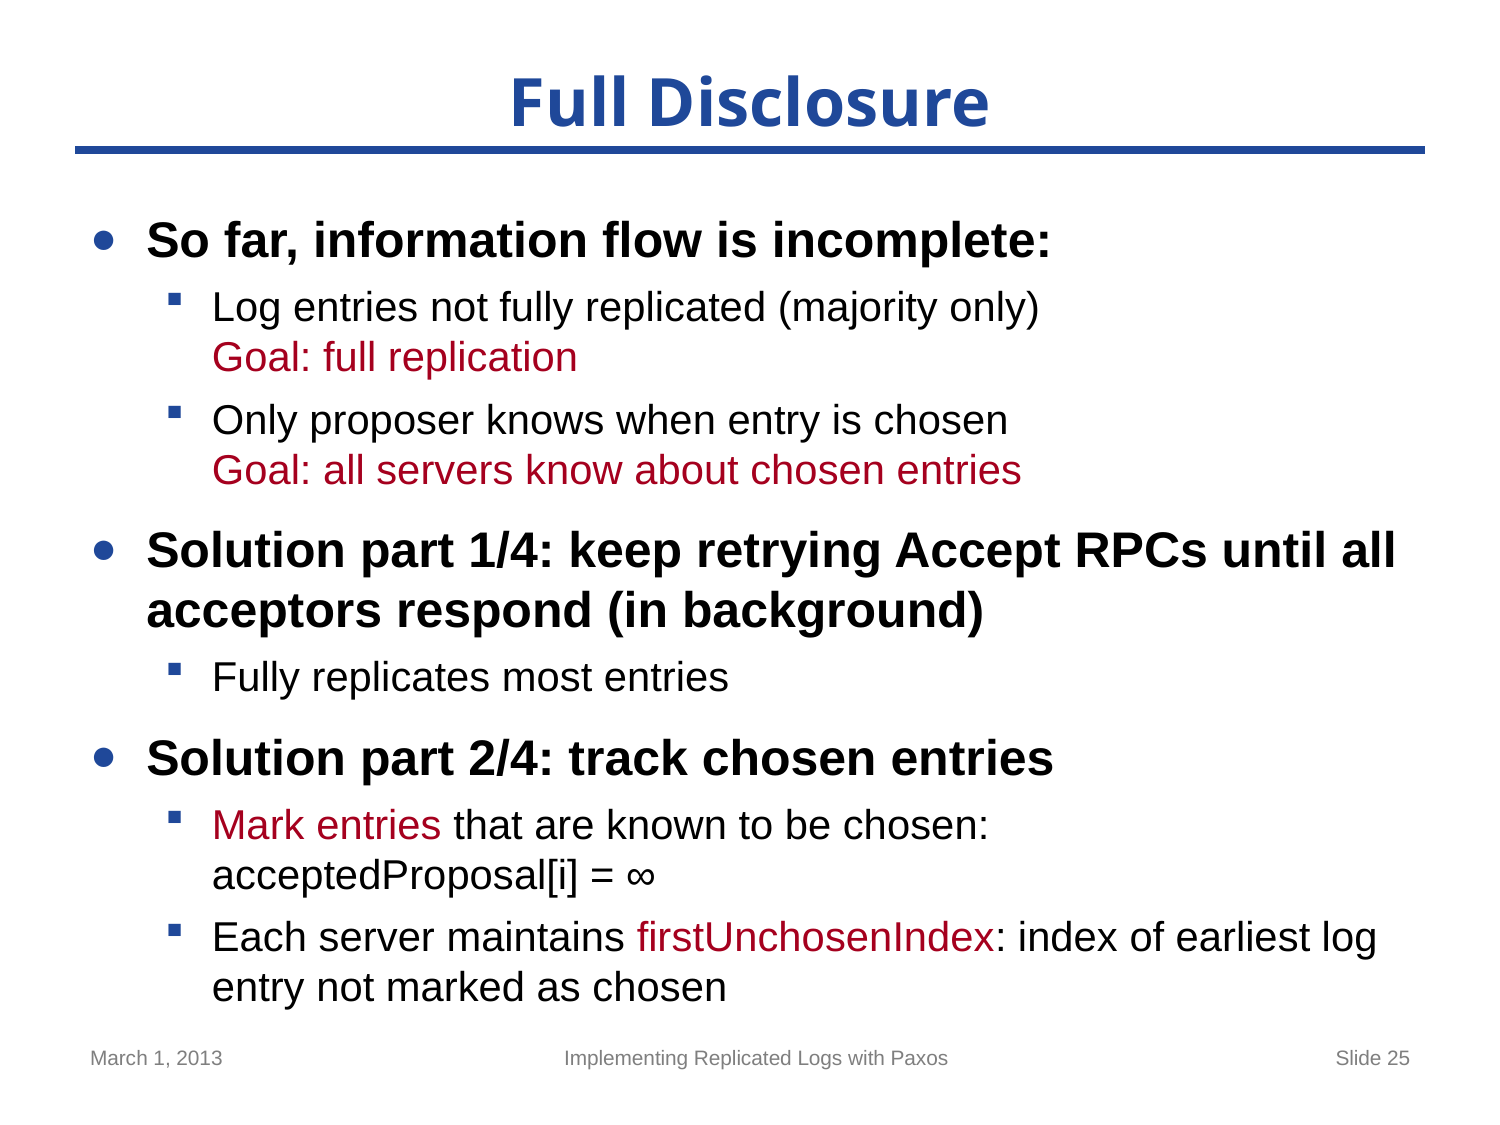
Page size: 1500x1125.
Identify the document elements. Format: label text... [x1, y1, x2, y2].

slide_number Slide 25 [1074, 1037, 1425, 1103]
title Full Disclosure [75, 50, 1425, 150]
footer Implementing Replicated Logs with Paxos [474, 1037, 1038, 1103]
list So far, information flow is incomplete: Log entries not fully replicated (majority only) Goal: full replication Only proposer knows when entry is chosen Goal: all servers know about chosen entries Solution part 1/4: keep retrying Accept RPCs until all acceptors respond (in background) Fully replicates most entries Solution part 2/4: track chosen entries Mark entries that are known to be chosen: acceptedProposal[i] = ∞ Each server maintains firstUnchosenIndex: index of earliest log entry not marked as chosen [75, 200, 1450, 1005]
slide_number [75, 1037, 425, 1103]
